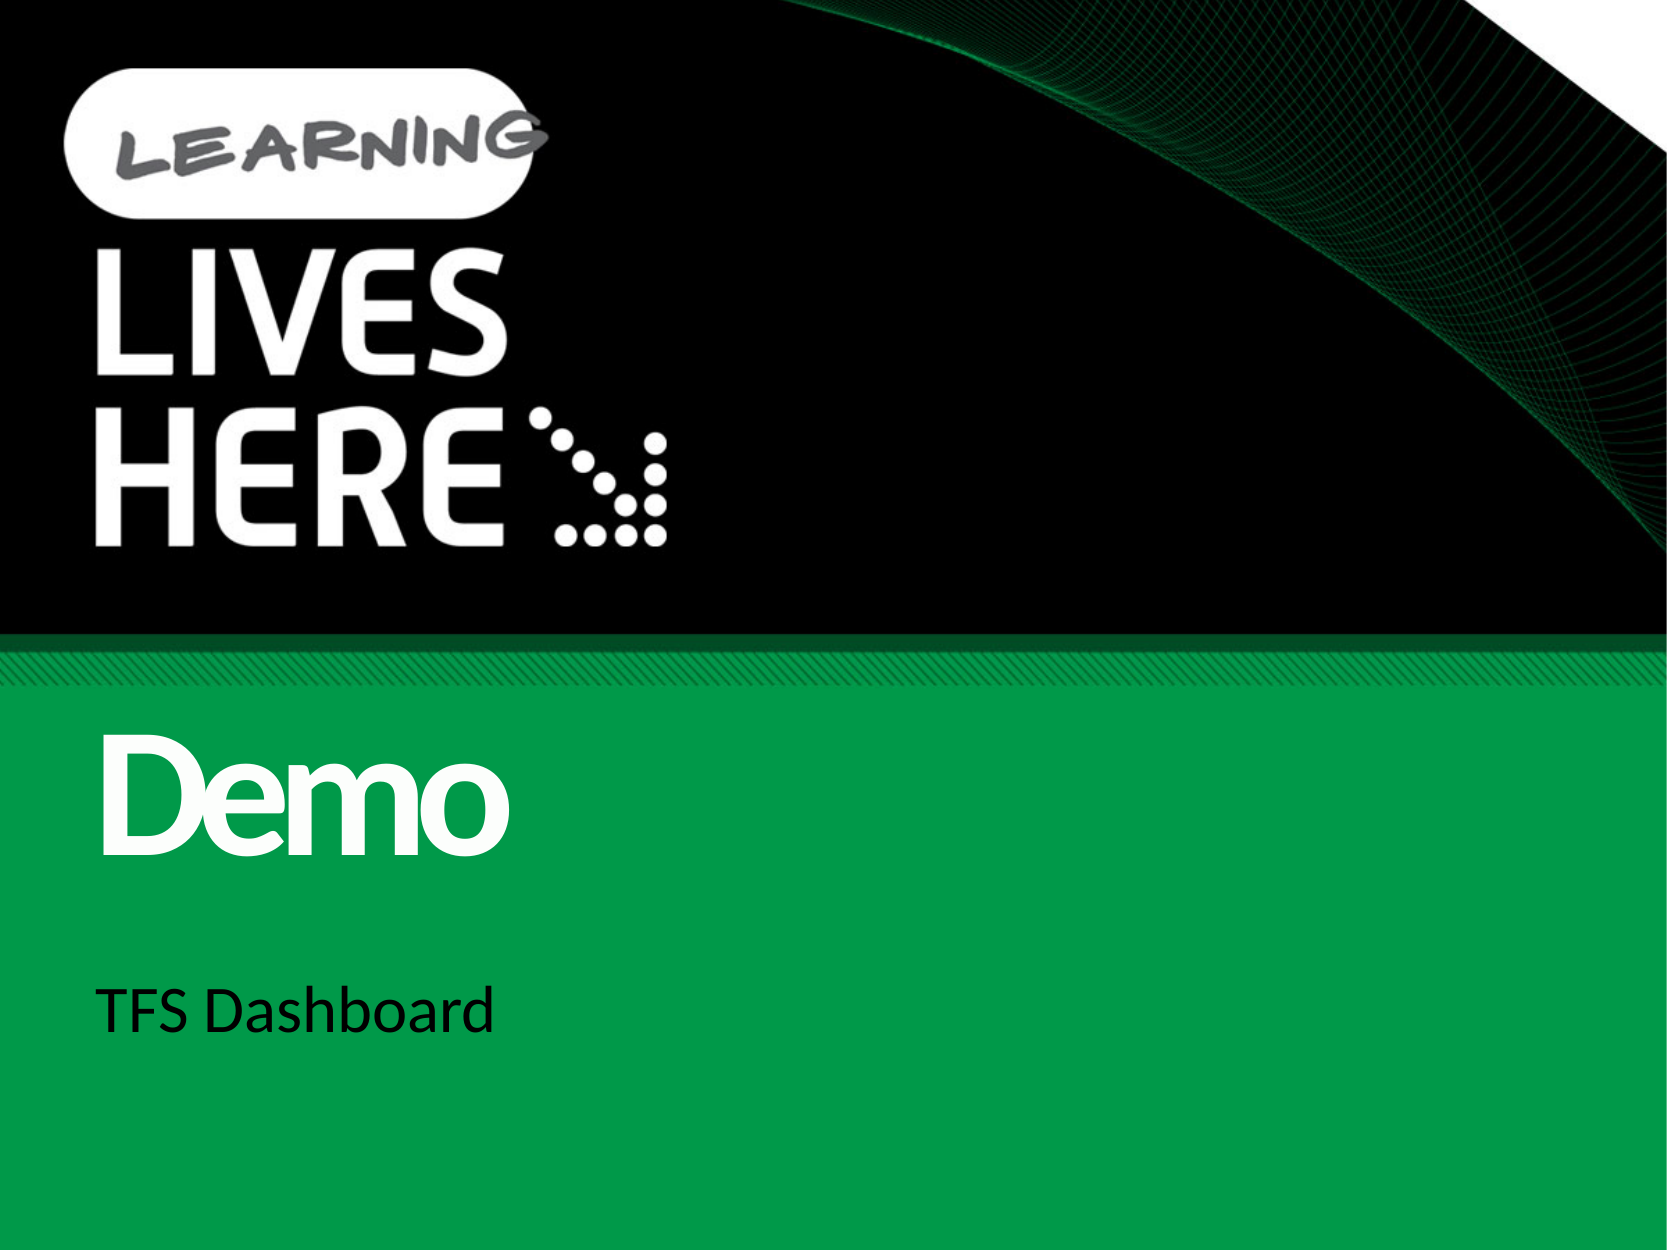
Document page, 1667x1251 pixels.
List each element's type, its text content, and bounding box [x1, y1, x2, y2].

subtitle TFS Dashboard [95, 975, 1336, 1060]
list Demo [93, 695, 1494, 889]
picture [0, 0, 1667, 1250]
